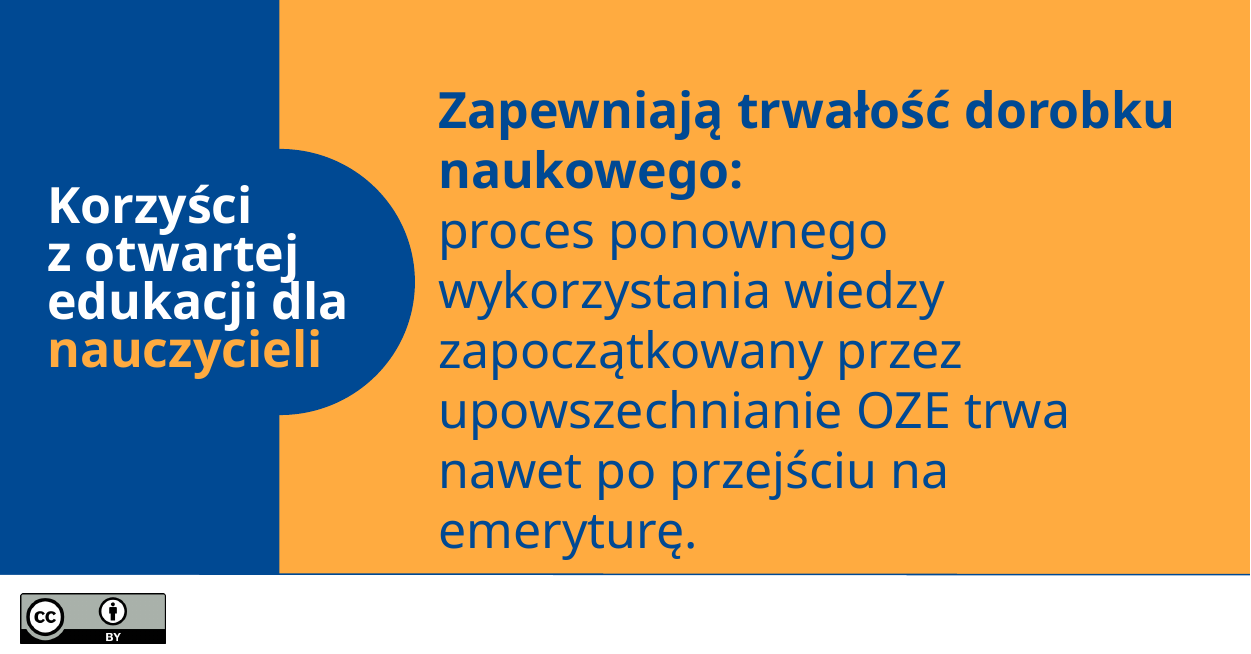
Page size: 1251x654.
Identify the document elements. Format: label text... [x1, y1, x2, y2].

text_box Zapewniają trwałość dorobku naukowego: proces ponownego wykorzystania wiedzy zapoczątkowany przez upowszechnianie OZE trwa nawet po przejściu na emeryturę. [423, 63, 1238, 572]
text_box [204, 392, 356, 416]
text_box [0, 0, 280, 573]
text_box Korzyści z otwartej edukacji dla nauczycieli [32, 169, 415, 392]
text_box [0, 582, 1250, 654]
text_box [209, 148, 352, 169]
picture [20, 592, 166, 645]
